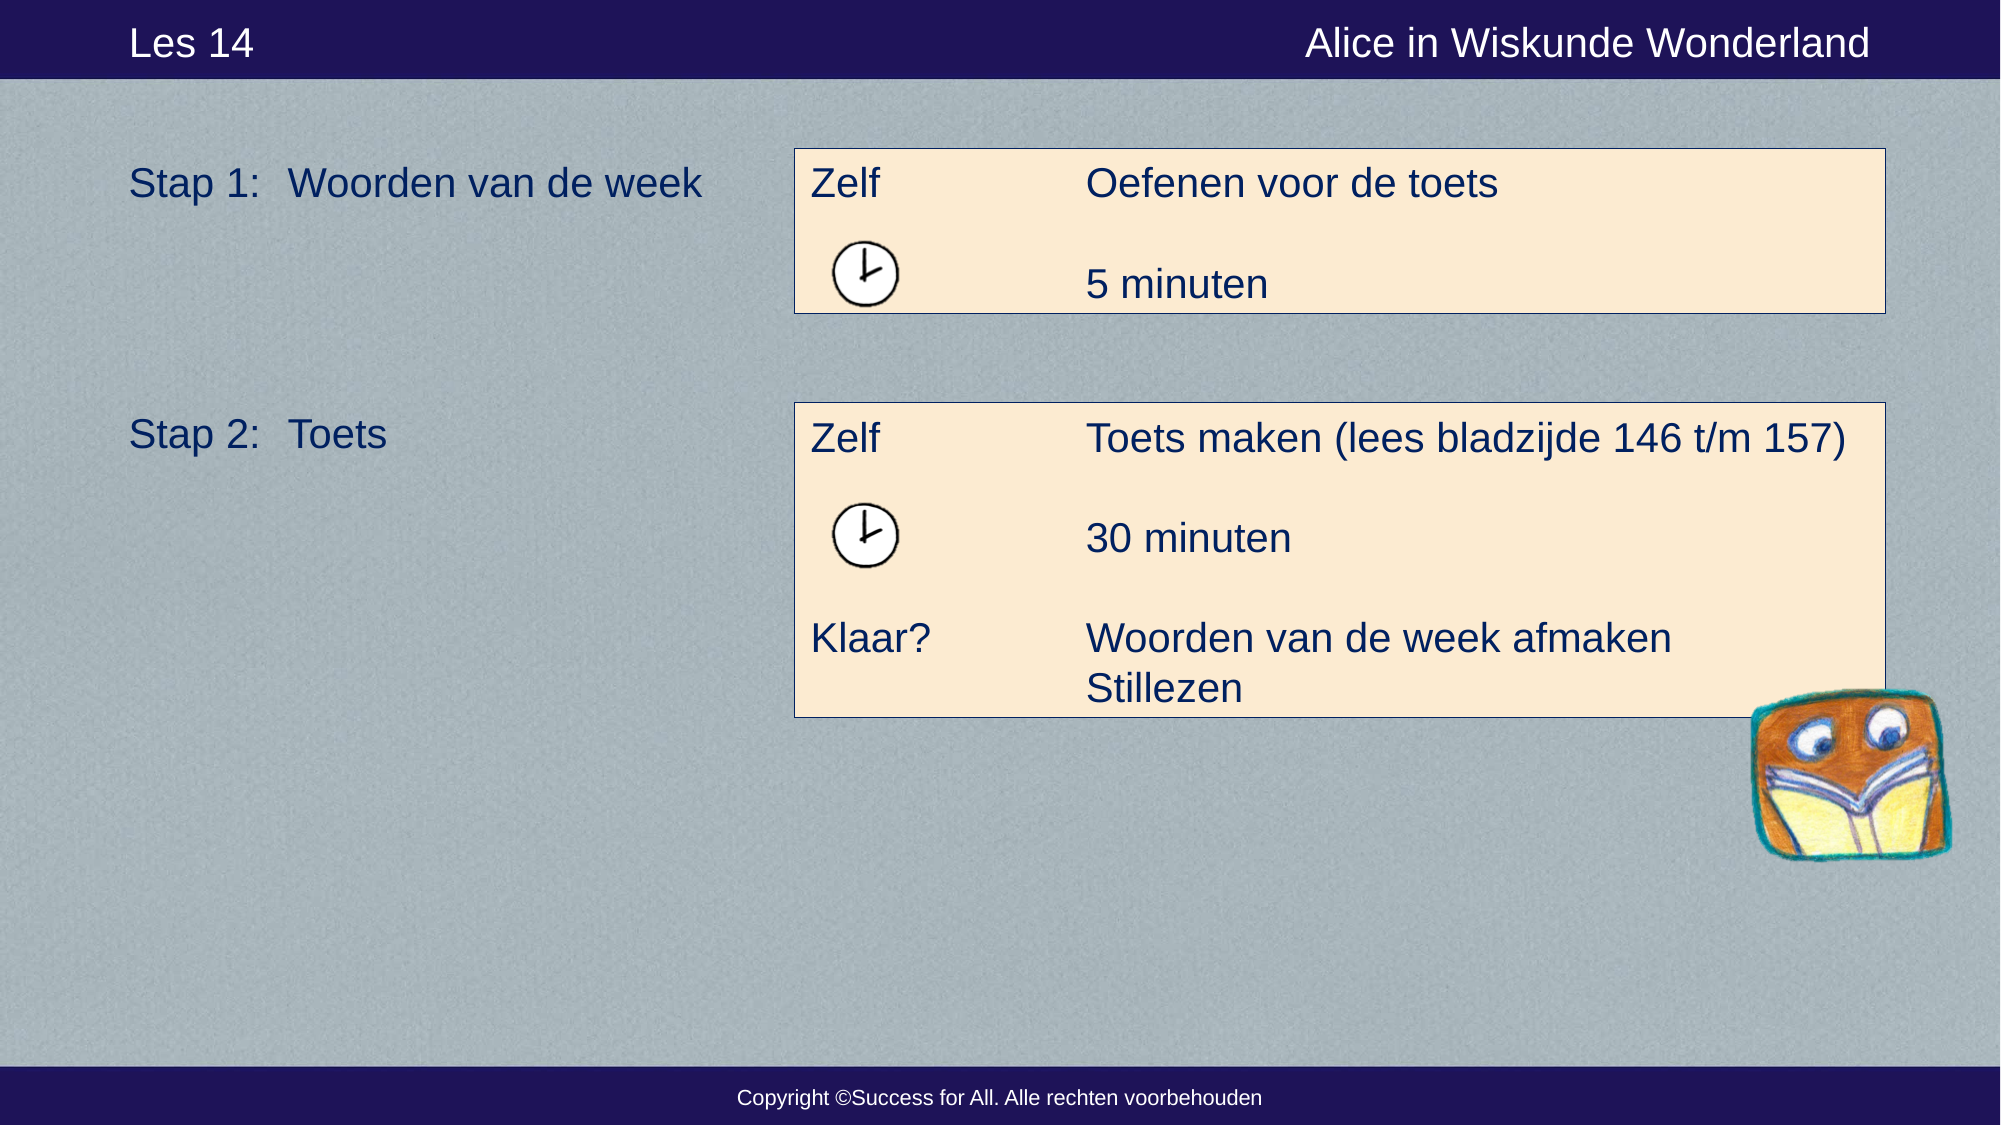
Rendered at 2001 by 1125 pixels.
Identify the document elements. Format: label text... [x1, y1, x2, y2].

text_box Alice in Wiskunde Wonderland [999, 8, 1886, 73]
text_box Zelf Oefenen voor de toets 5 minuten [794, 148, 1886, 314]
picture [0, 0, 2001, 1125]
text_box Stap 1: Woorden van de week Stap 2: Toets [114, 148, 907, 764]
text_box Les 14 [114, 8, 354, 73]
text_box Zelf Toets maken (lees bladzijde 146 t/m 157) 30 minuten Klaar? Woorden van de week afmaken Stillezen [794, 402, 1886, 718]
text_box Copyright ©Success for All. Alle rechten voorbehouden [0, 1076, 2000, 1125]
